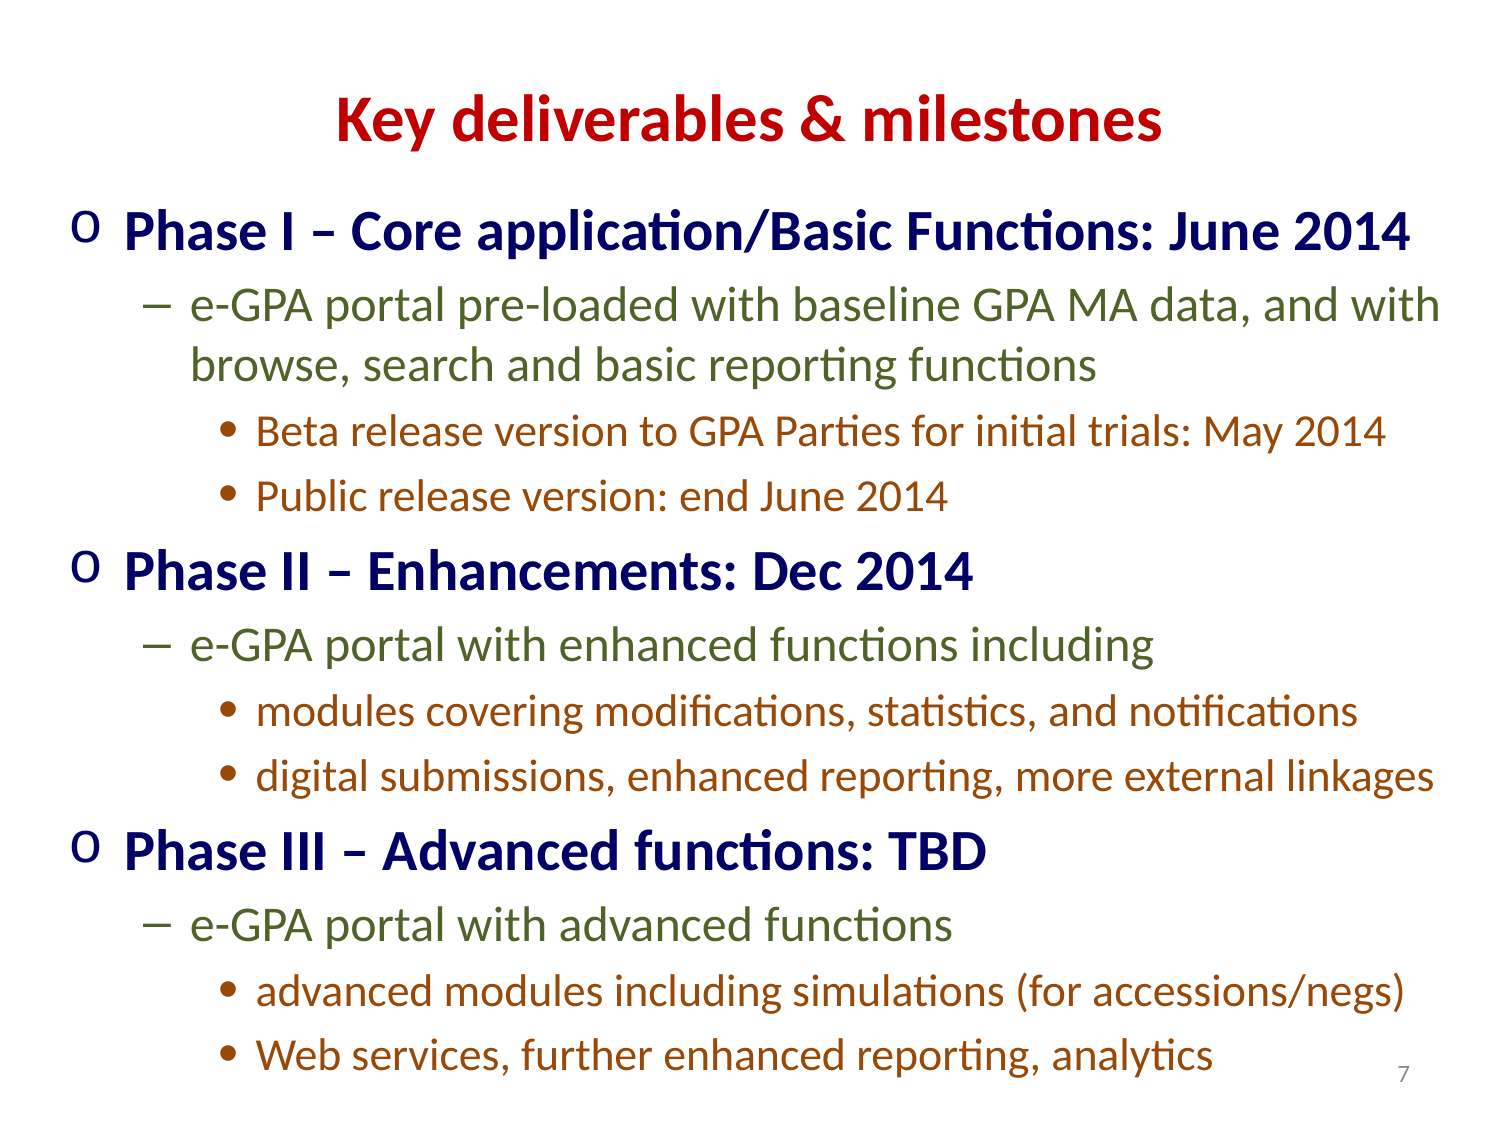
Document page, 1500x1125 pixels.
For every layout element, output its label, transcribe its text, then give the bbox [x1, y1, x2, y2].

list Phase I – Core application/Basic Functions: June 2014 e-GPA portal pre-loaded with baseline GPA MA data, and with browse, search and basic reporting functions Beta release version to GPA Parties for initial trials: May 2014 Public release version: end June 2014 Phase II – Enhancements: Dec 2014 e-GPA portal with enhanced functions including modules covering modifications, statistics, and notifications digital submissions, enhanced reporting, more external linkages Phase III – Advanced functions: TBD e-GPA portal with advanced functions advanced modules including simulations (for accessions/negs) Web services, further enhanced reporting, analytics [53, 184, 1459, 1083]
title Key deliverables & milestones [75, 45, 1425, 184]
slide_number 7 [1074, 1042, 1425, 1103]
